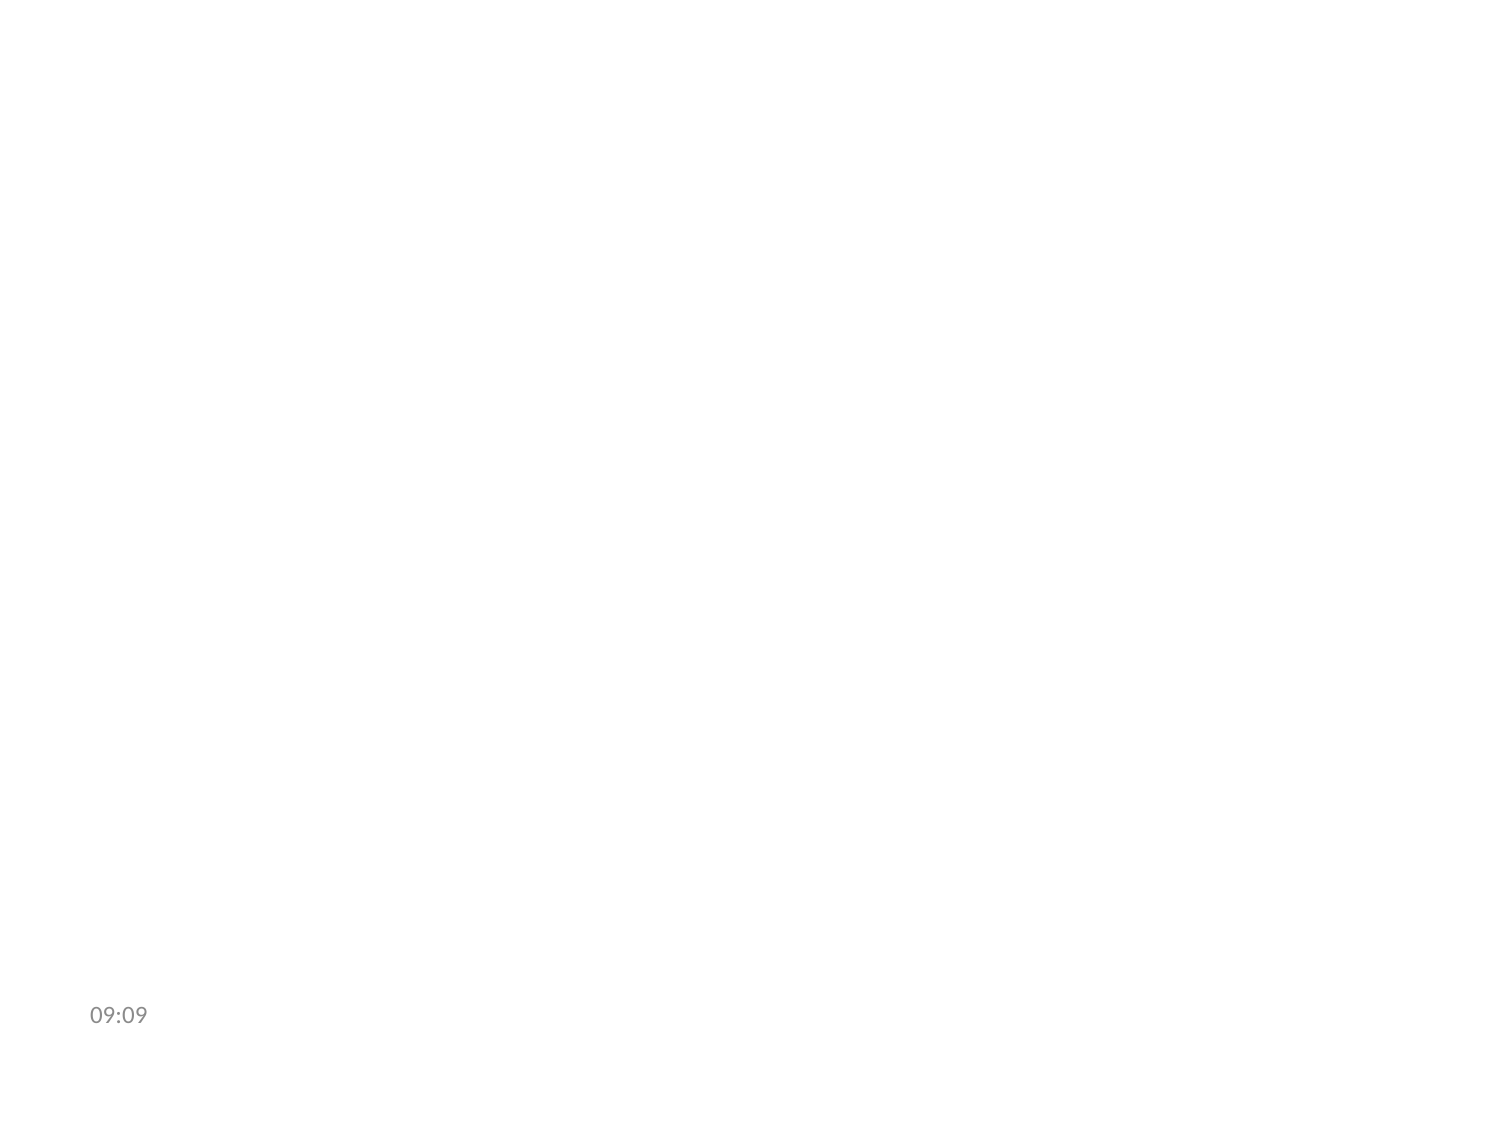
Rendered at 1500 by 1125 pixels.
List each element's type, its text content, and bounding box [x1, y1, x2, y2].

text_box 15:35 [75, 983, 425, 1044]
